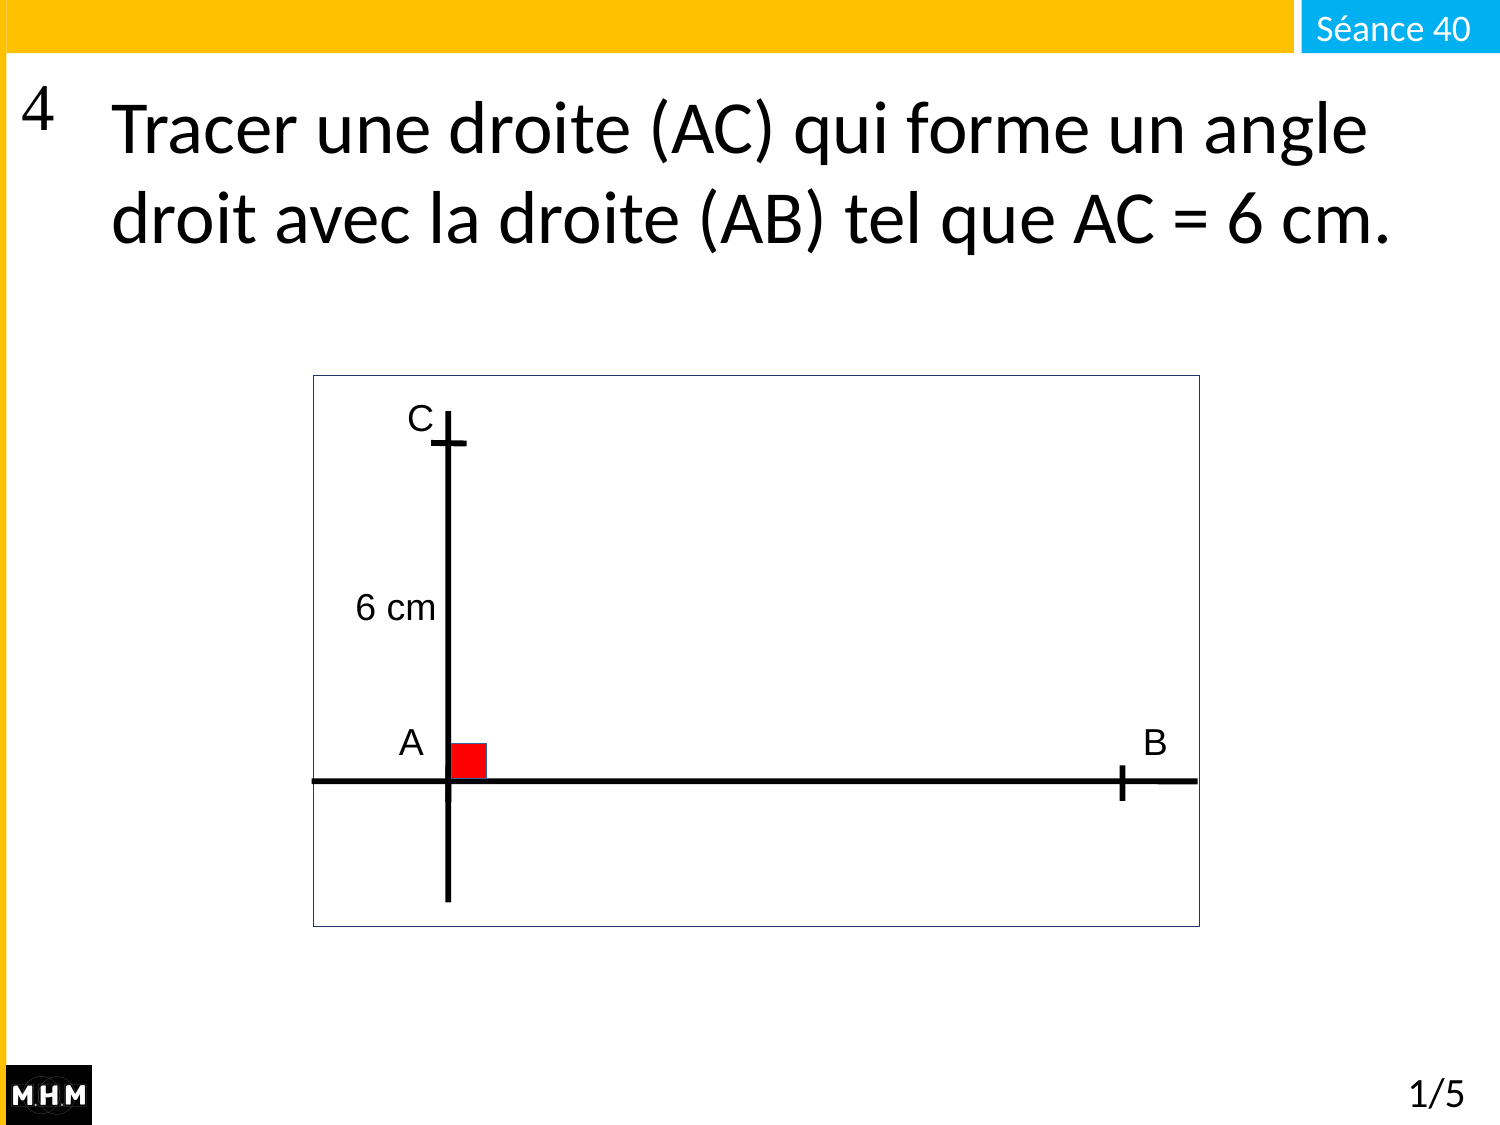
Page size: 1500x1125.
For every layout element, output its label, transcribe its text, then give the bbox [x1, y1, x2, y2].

text_box Tracer une droite (AC) qui forme un angle droit avec la droite (AB) tel que AC = 6 cm. [96, 60, 1422, 278]
list 1/5 [1373, 1064, 1500, 1125]
picture [6, 1065, 92, 1125]
text_box B [1127, 710, 1183, 772]
text_box A [383, 710, 439, 772]
text_box [313, 375, 1200, 927]
text_box [451, 743, 487, 779]
text_box C [392, 386, 447, 444]
text_box 6 cm [340, 575, 459, 633]
